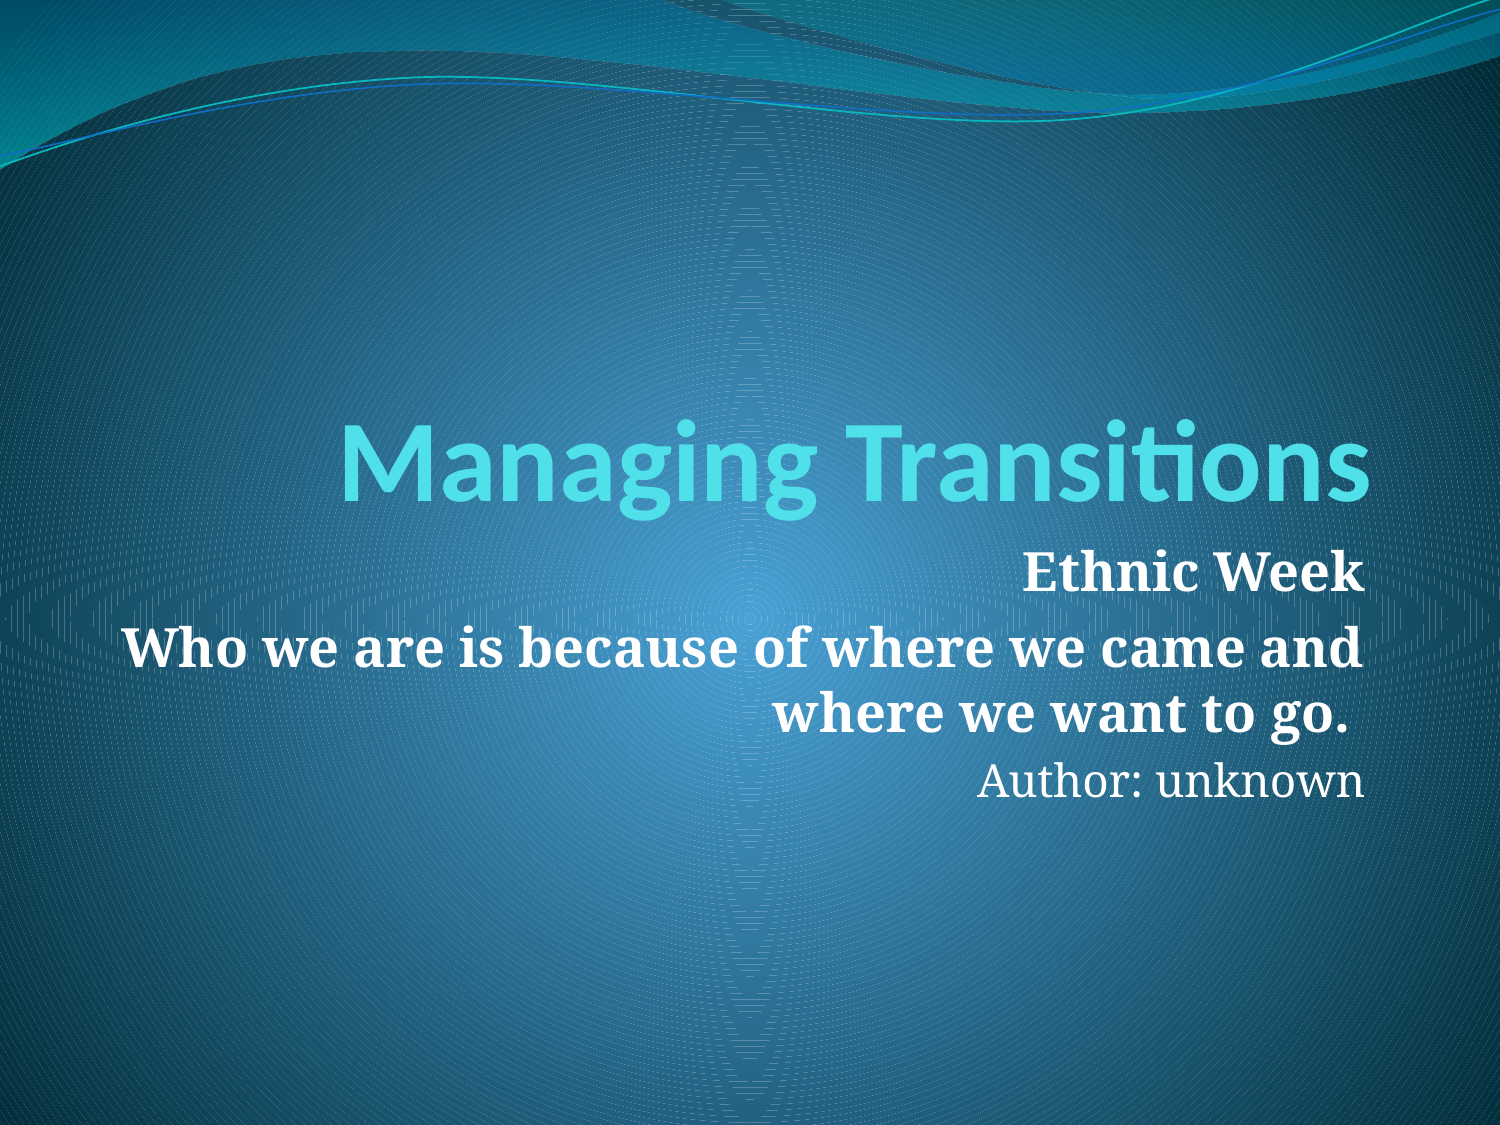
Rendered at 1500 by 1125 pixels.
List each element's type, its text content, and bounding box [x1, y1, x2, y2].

title Managing Transitions [87, 224, 1376, 525]
subtitle Ethnic Week Who we are is because of where we came and where we want to go. Author: unknown [87, 529, 1376, 818]
